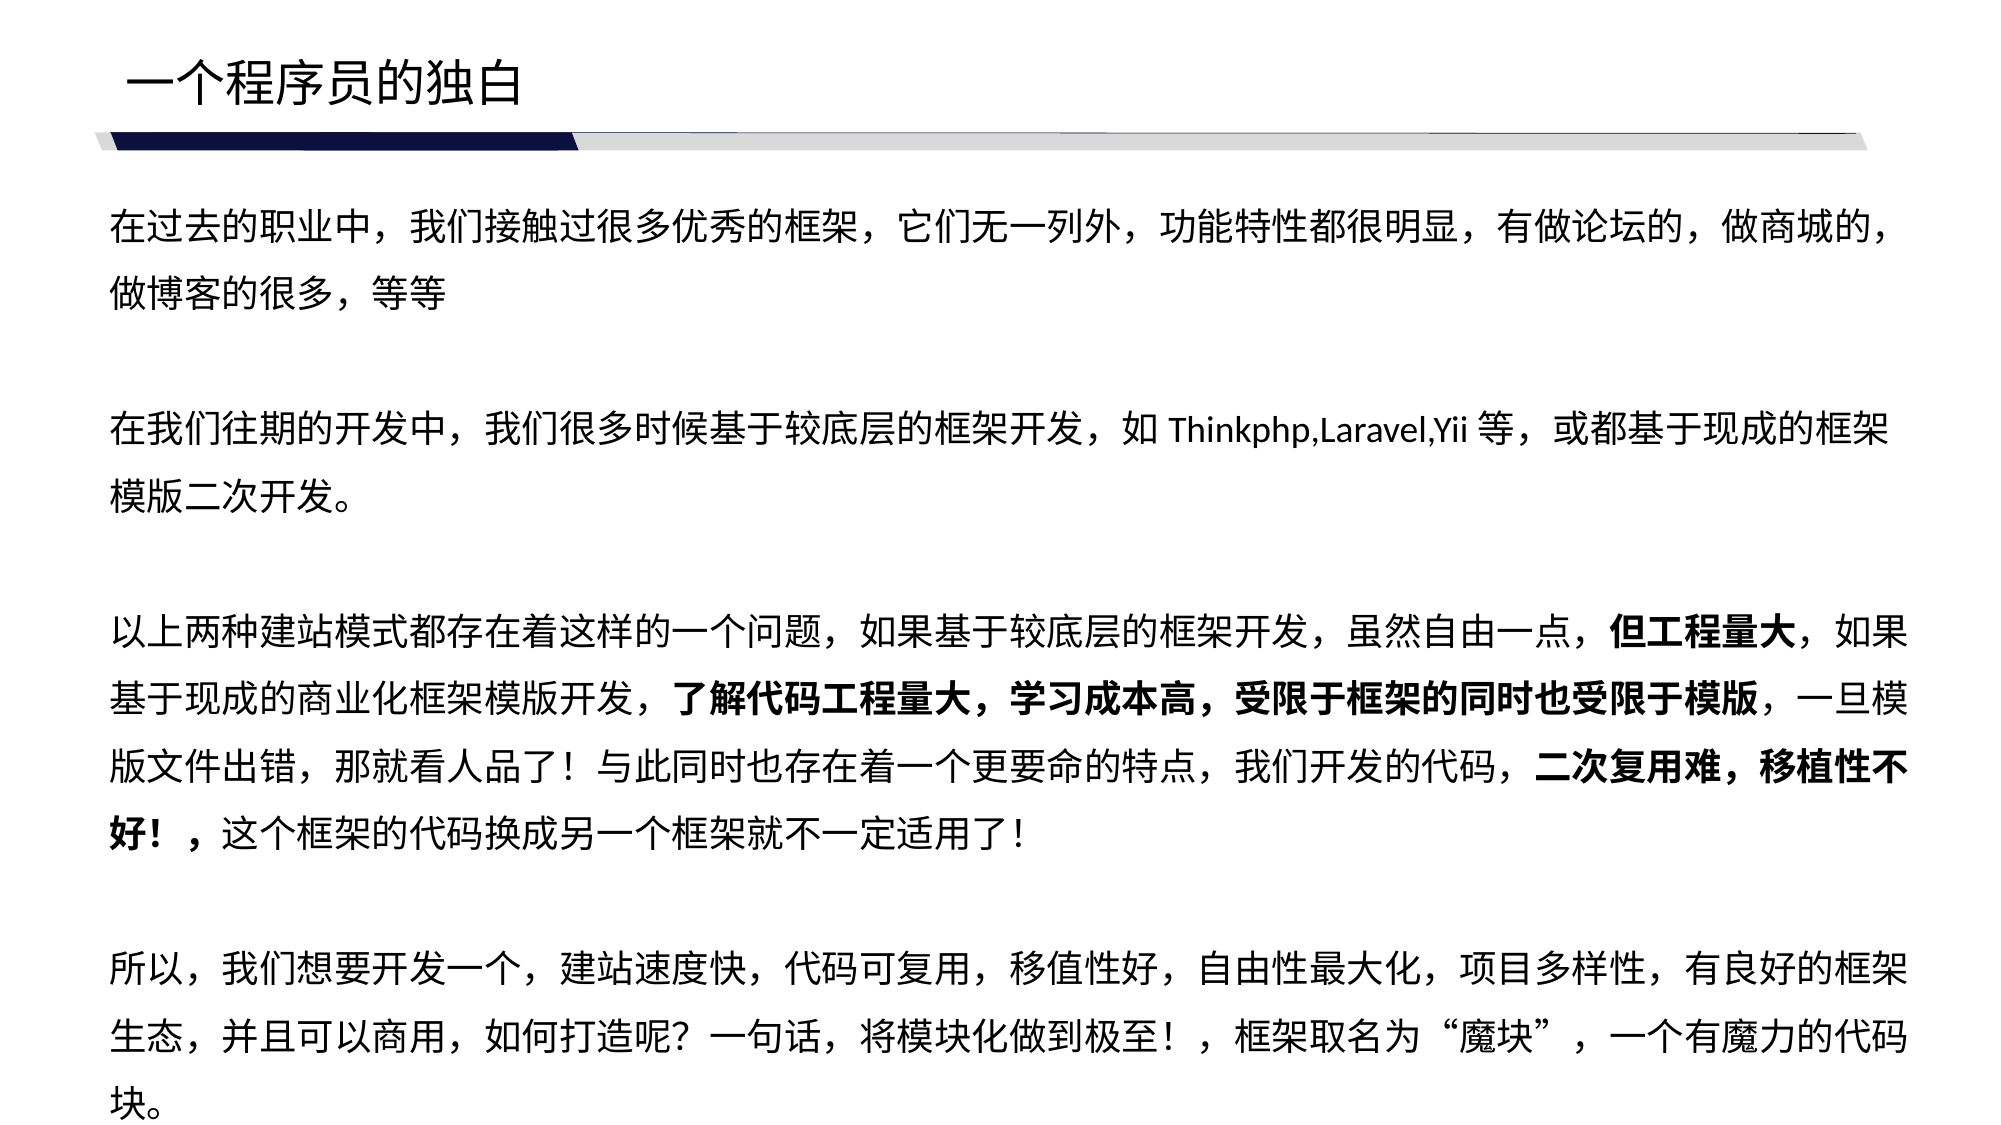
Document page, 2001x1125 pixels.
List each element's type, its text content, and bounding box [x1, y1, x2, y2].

text_box 在过去的职业中，我们接触过很多优秀的框架，它们无一列外，功能特性都很明显，有做论坛的，做商城的， 做博客的很多，等等 在我们往期的开发中，我们很多时候基于较底层的框架开发，如Thinkphp,Laravel,Yii等，或都基于现成的框架 模版二次开发。 以上两种建站模式都存在着这样的一个问题，如果基于较底层的框架开发，虽然自由一点，但工程量大，如果 基于现成的商业化框架模版开发，了解代码工程量大，学习成本高，受限于框架的同时也受限于模版，一旦模 版文件出错，那就看人品了！与此同时也存在着一个更要命的特点，我们开发的代码，二次复用难，移植性不 好！，这个框架的代码换成另一个框架就不一定适用了！ 所以，我们想要开发一个，建站速度快，代码可复用，移值性好，自由性最大化，项目多样性，有良好的框架 生态，并且可以商用，如何打造呢？一句话，将模块化做到极至！，框架取名为“魔块”，一个有魔力的代码块。 [94, 173, 1957, 1125]
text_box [94, 132, 1868, 151]
text_box 一个程序员的独白 [110, 43, 540, 119]
